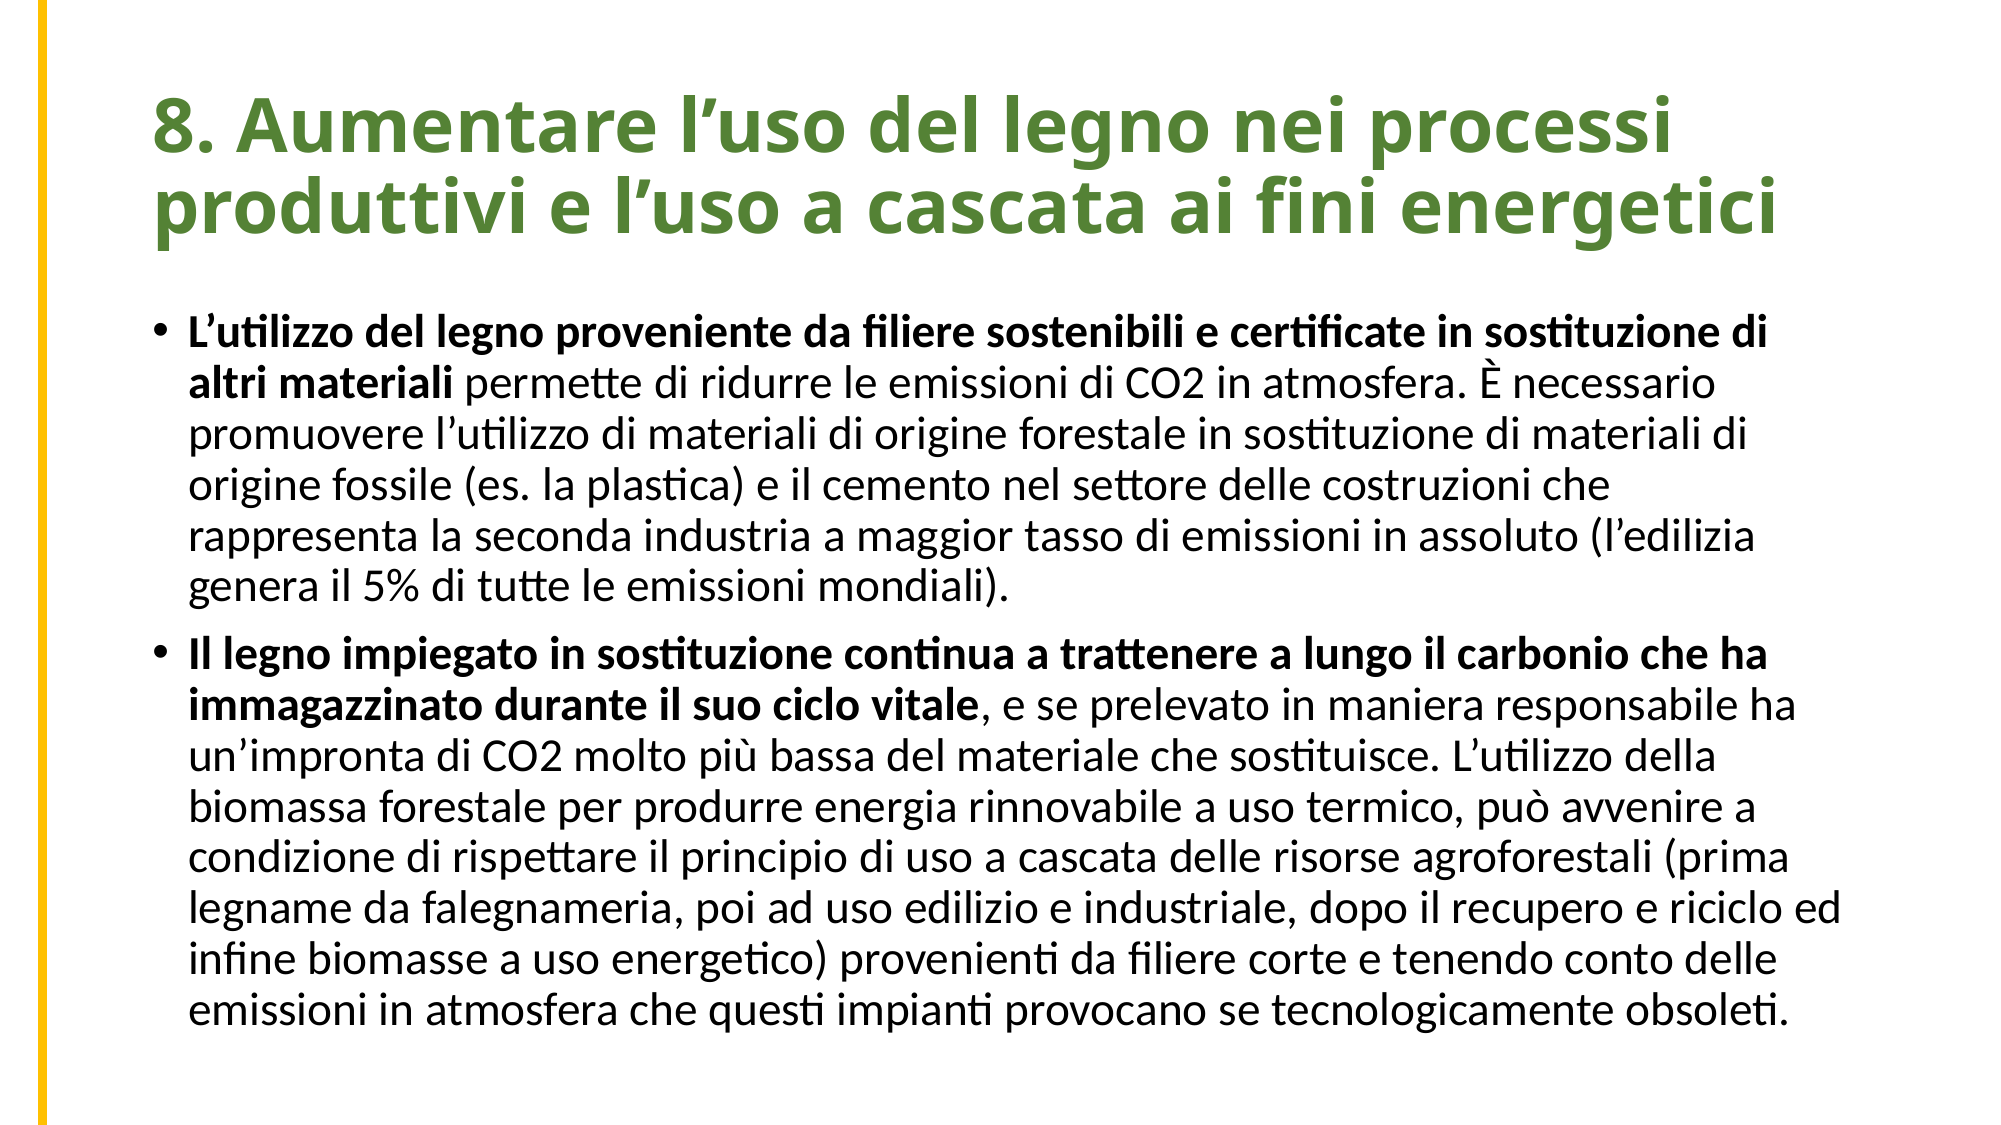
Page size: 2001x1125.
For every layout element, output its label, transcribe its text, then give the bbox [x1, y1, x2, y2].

list L’utilizzo del legno proveniente da filiere sostenibili e certificate in sostituzione di altri materiali permette di ridurre le emissioni di CO2 in atmosfera. È necessario promuovere l’utilizzo di materiali di origine forestale in sostituzione di materiali di origine fossile (es. la plastica) e il cemento nel settore delle costruzioni che rappresenta la seconda industria a maggior tasso di emissioni in assoluto (l’edilizia genera il 5% di tutte le emissioni mondiali). Il legno impiegato in sostituzione continua a trattenere a lungo il carbonio che ha immagazzinato durante il suo ciclo vitale, e se prelevato in maniera responsabile ha un’impronta di CO2 molto più bassa del materiale che sostituisce. L’utilizzo della biomassa forestale per produrre energia rinnovabile a uso termico, può avvenire a condizione di rispettare il principio di uso a cascata delle risorse agroforestali (prima legname da falegnameria, poi ad uso edilizio e industriale, dopo il recupero e riciclo ed infine biomasse a uso energetico) provenienti da filiere corte e tenendo conto delle emissioni in atmosfera che questi impianti provocano se tecnologicamente obsoleti. [137, 299, 1863, 1095]
text_box 8. Aumentare l’uso del legno nei processi produttivi e l’uso a cascata ai fini energetici [137, 59, 1863, 278]
